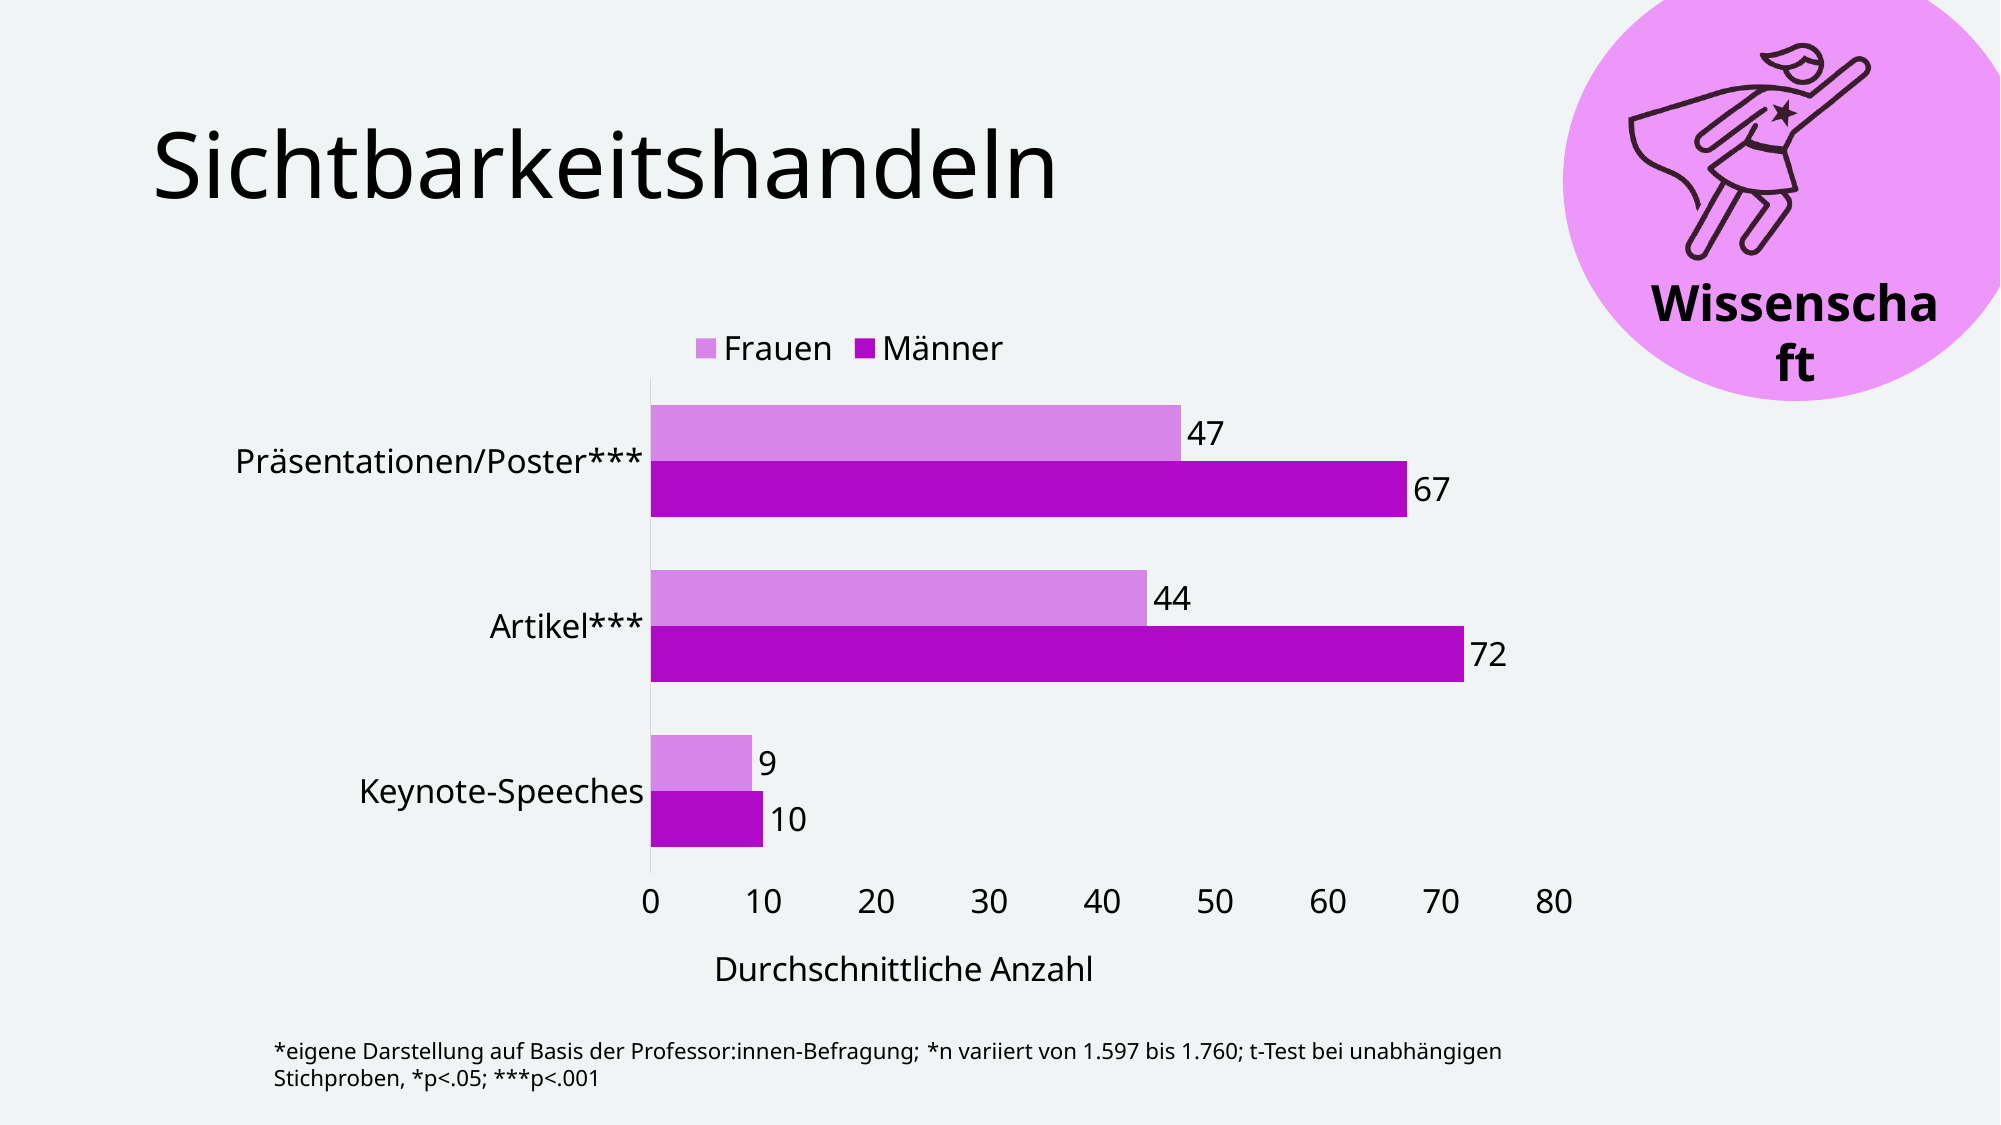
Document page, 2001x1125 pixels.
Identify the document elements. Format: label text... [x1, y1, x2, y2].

title Sichtbarkeitshandeln [137, 59, 1623, 278]
text_box *eigene Darstellung auf Basis der Professor:innen-Befragung; *n variiert von 1.597 bis 1.760; t-Test bei unabhängigen Stichproben, *p<.05; ***p<.001 [259, 1030, 1624, 1099]
picture [1623, 24, 1877, 278]
chart [98, 308, 1602, 1019]
text_box Wissenschaft [1585, 0, 2000, 403]
